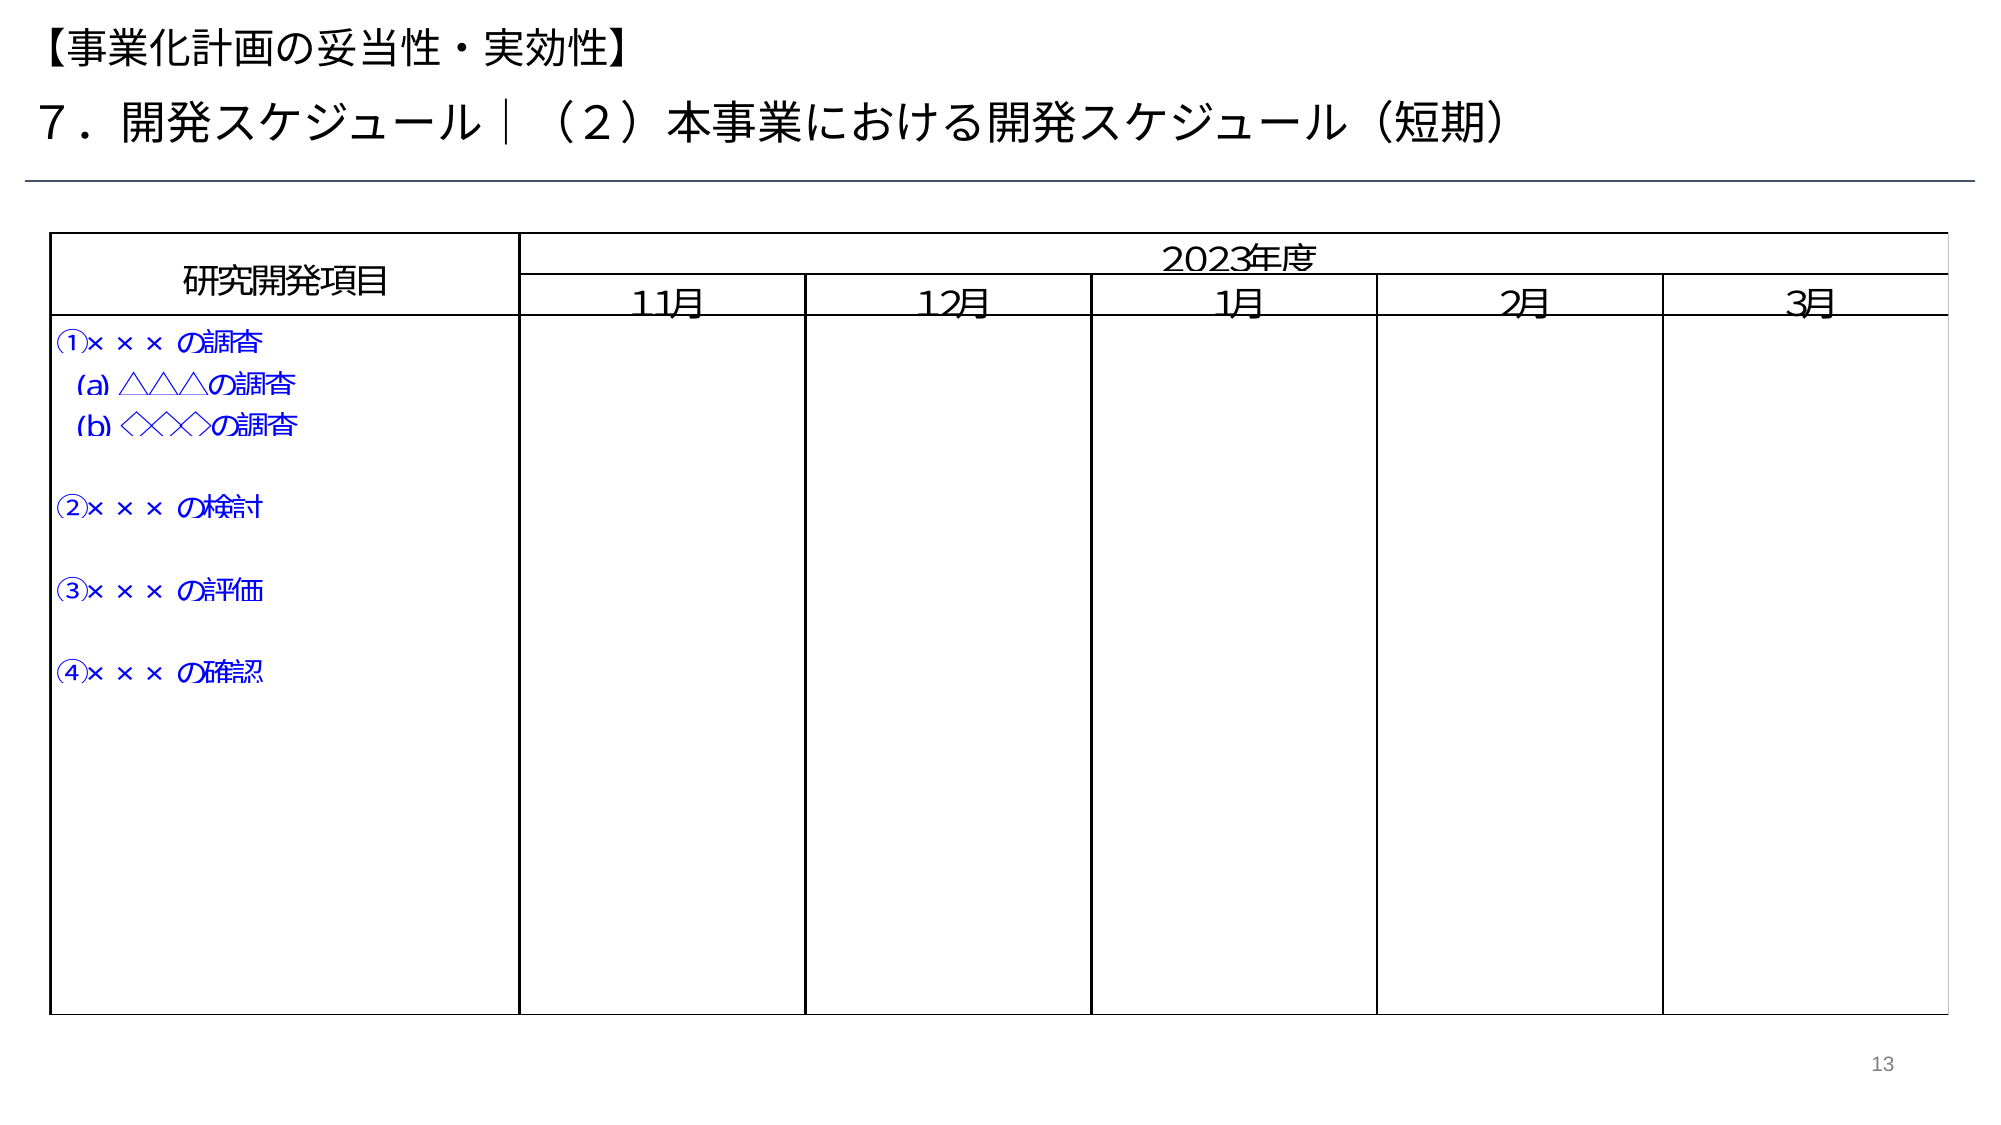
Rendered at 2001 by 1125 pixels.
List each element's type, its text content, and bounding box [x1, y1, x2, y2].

text_box ７．開発スケジュール｜（２）本事業における開発スケジュール（短期） [29, 100, 1969, 150]
text_box 【事業化計画の妥当性・実効性】 [24, 28, 1818, 74]
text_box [49, 231, 1951, 1017]
